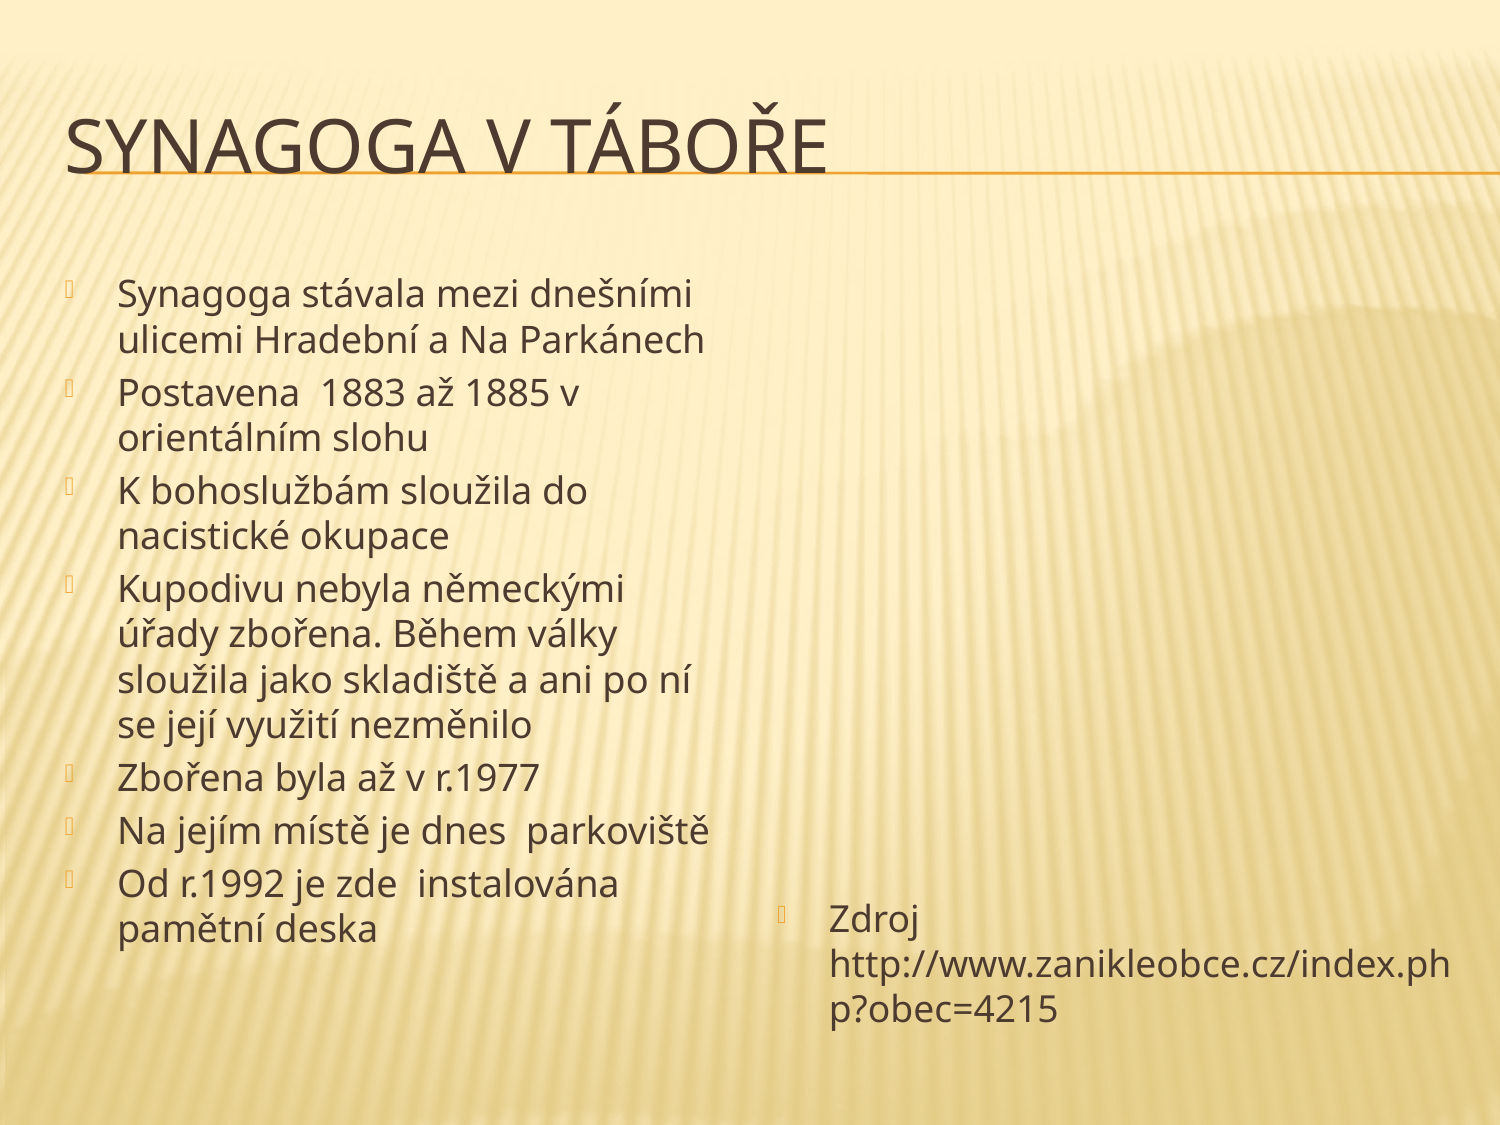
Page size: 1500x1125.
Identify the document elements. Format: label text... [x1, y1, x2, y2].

list Synagoga stávala mezi dnešními ulicemi Hradební a Na Parkánech Postavena 1883 až 1885 v orientálním slohu K bohoslužbám sloužila do nacistické okupace Kupodivu nebyla německými úřady zbořena. Během války sloužila jako skladiště a ani po ní se její využití nezměnilo Zbořena byla až v r.1977 Na jejím místě je dnes parkoviště Od r.1992 je zde instalována pamětní deska [50, 262, 738, 1038]
title Synagoga v Táboře [49, 75, 1475, 213]
list Zdroj http://www.zanikleobce.cz/index.php?obec=4215 [762, 262, 1475, 1038]
